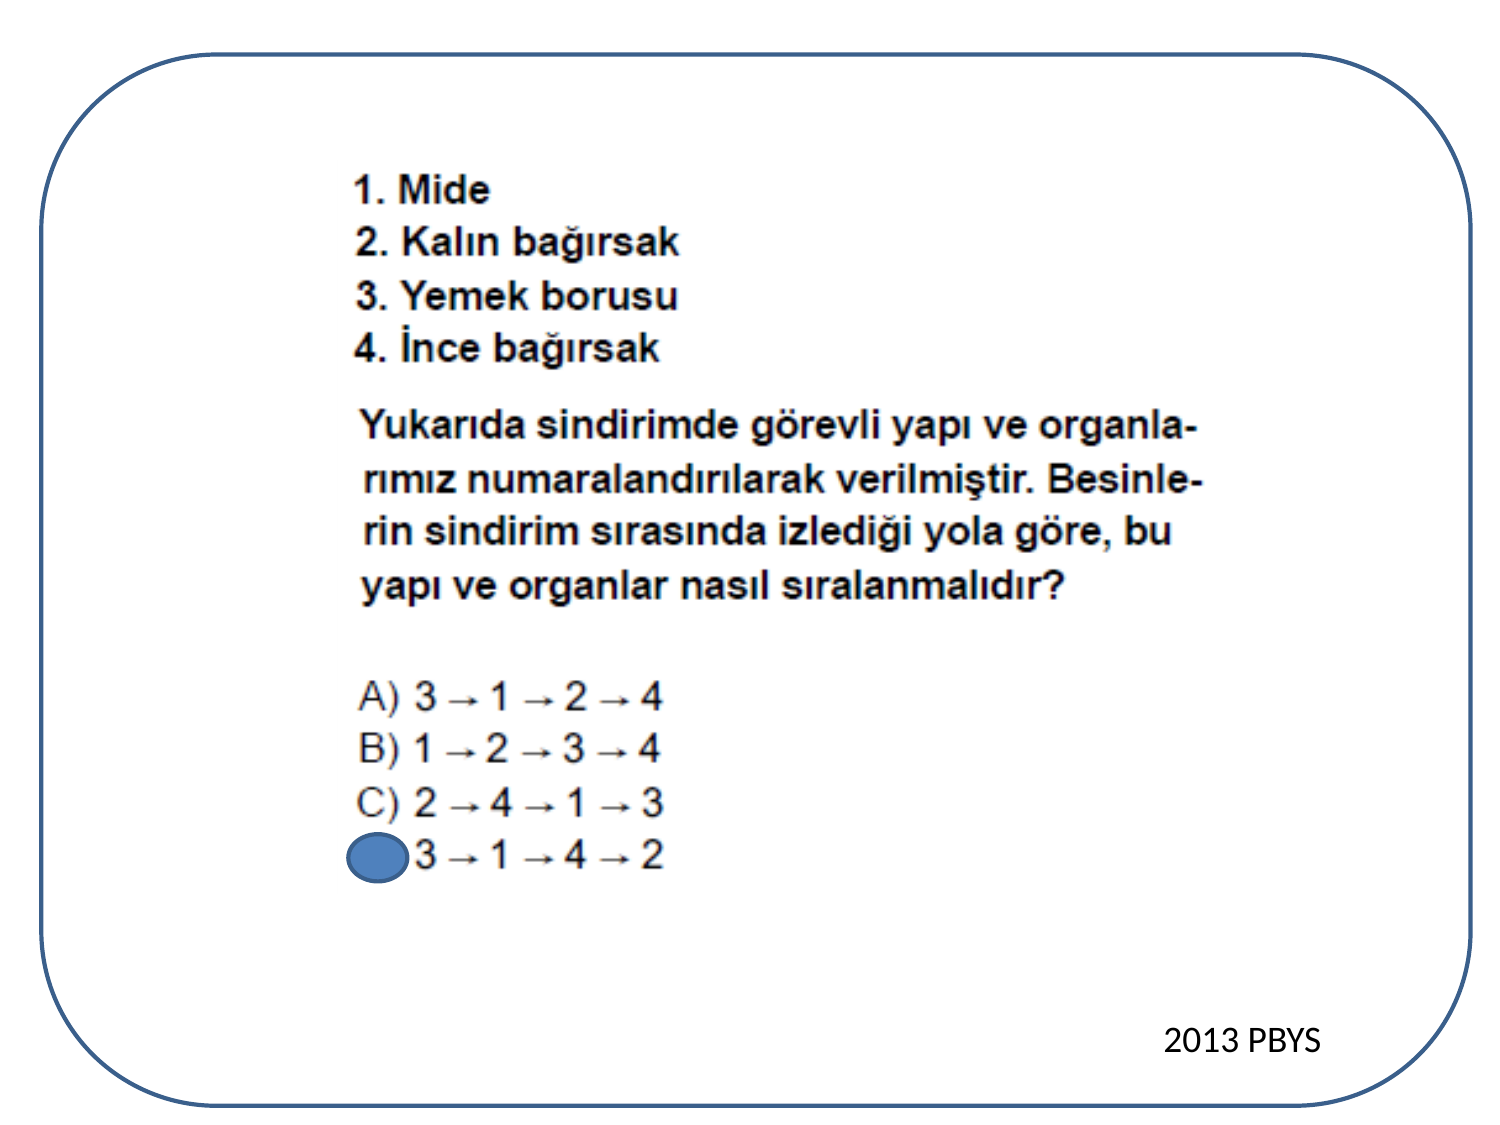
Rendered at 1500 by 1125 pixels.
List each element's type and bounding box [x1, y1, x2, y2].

text_box [39, 52, 1473, 1108]
picture [336, 160, 1232, 894]
